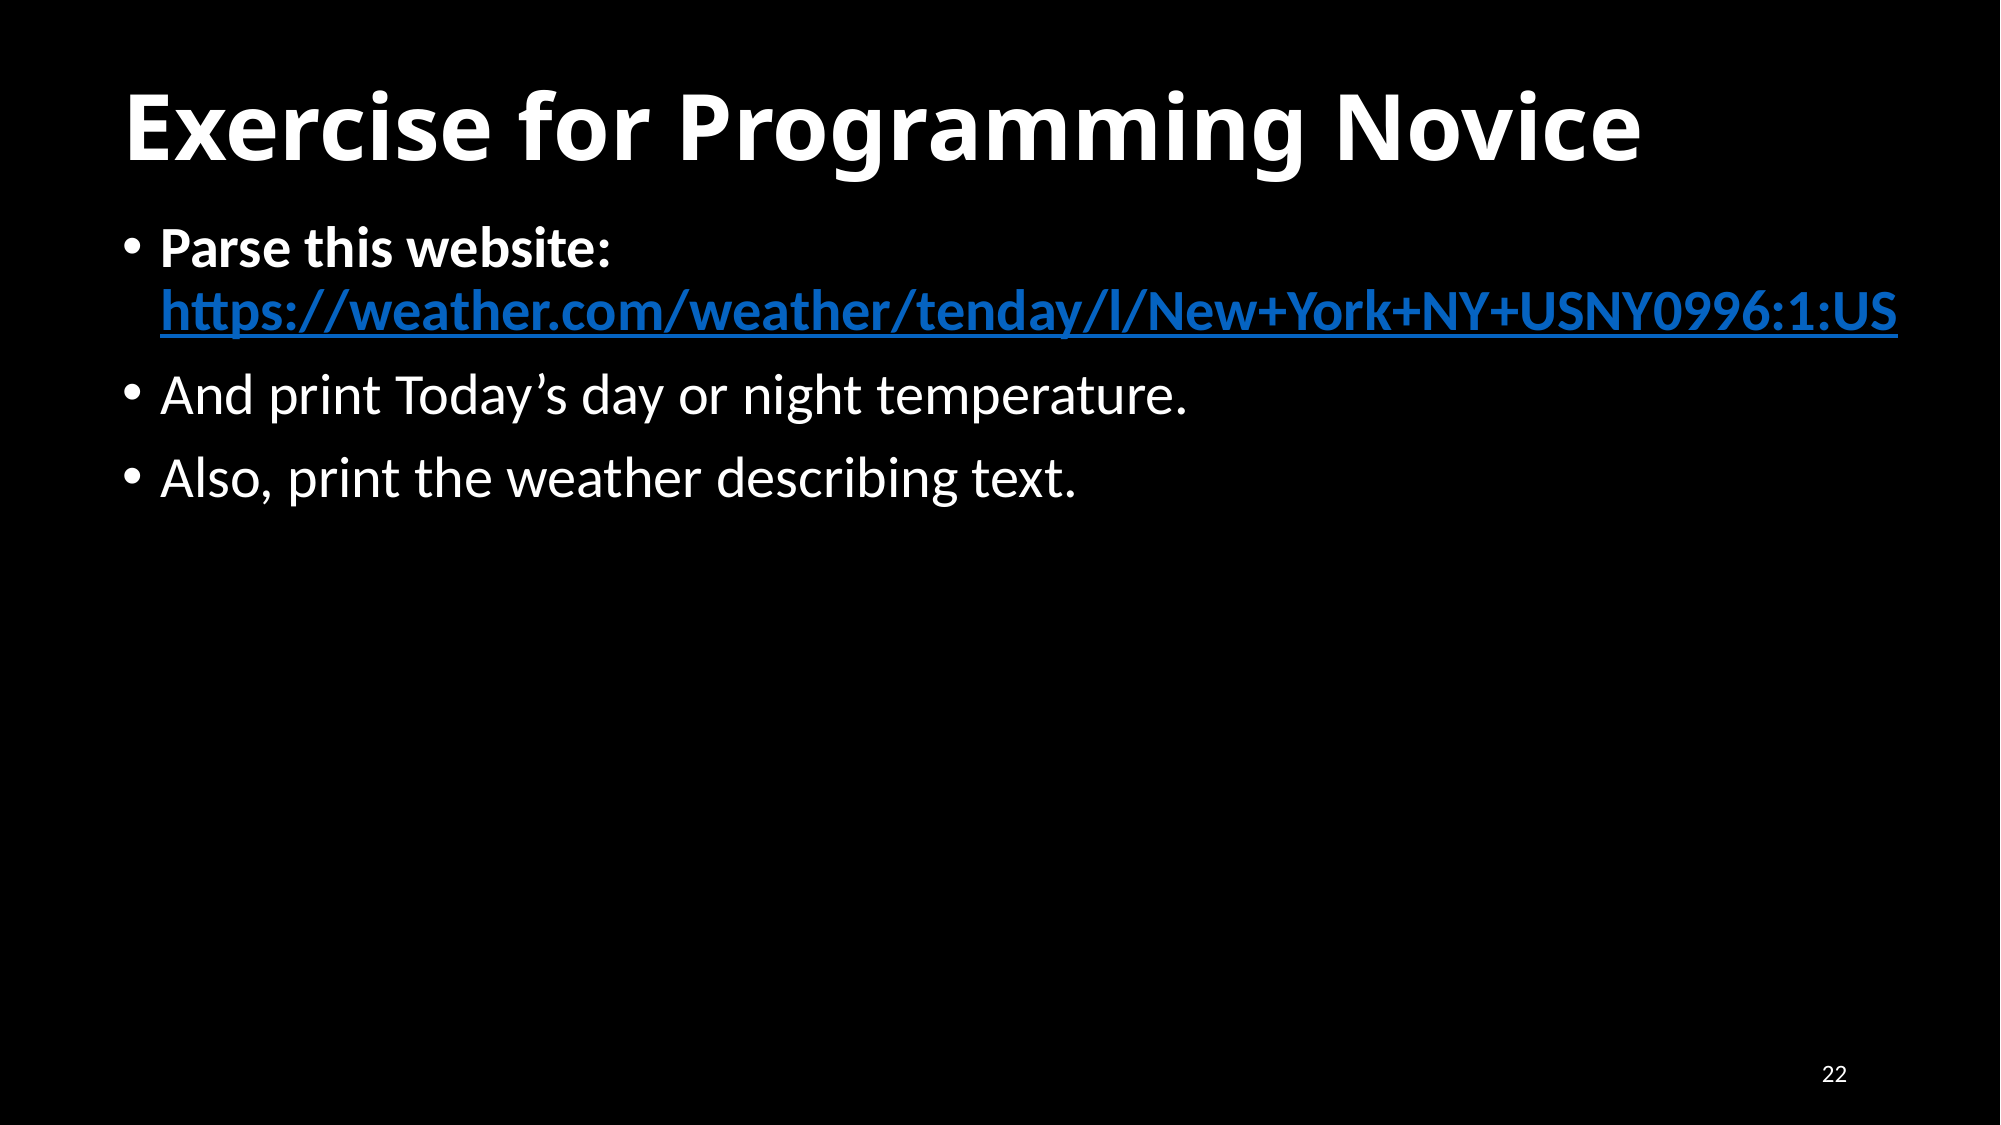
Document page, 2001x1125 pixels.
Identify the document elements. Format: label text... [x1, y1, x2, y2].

list Parse this website: https://weather.com/weather/tenday/l/New+York+NY+USNY0996:1:US And print Today’s day or night temperature. Also, print the weather describing text. [107, 209, 1922, 1103]
title Exercise for Programming Novice [107, 22, 1833, 209]
slide_number 22 [1412, 1042, 1863, 1103]
